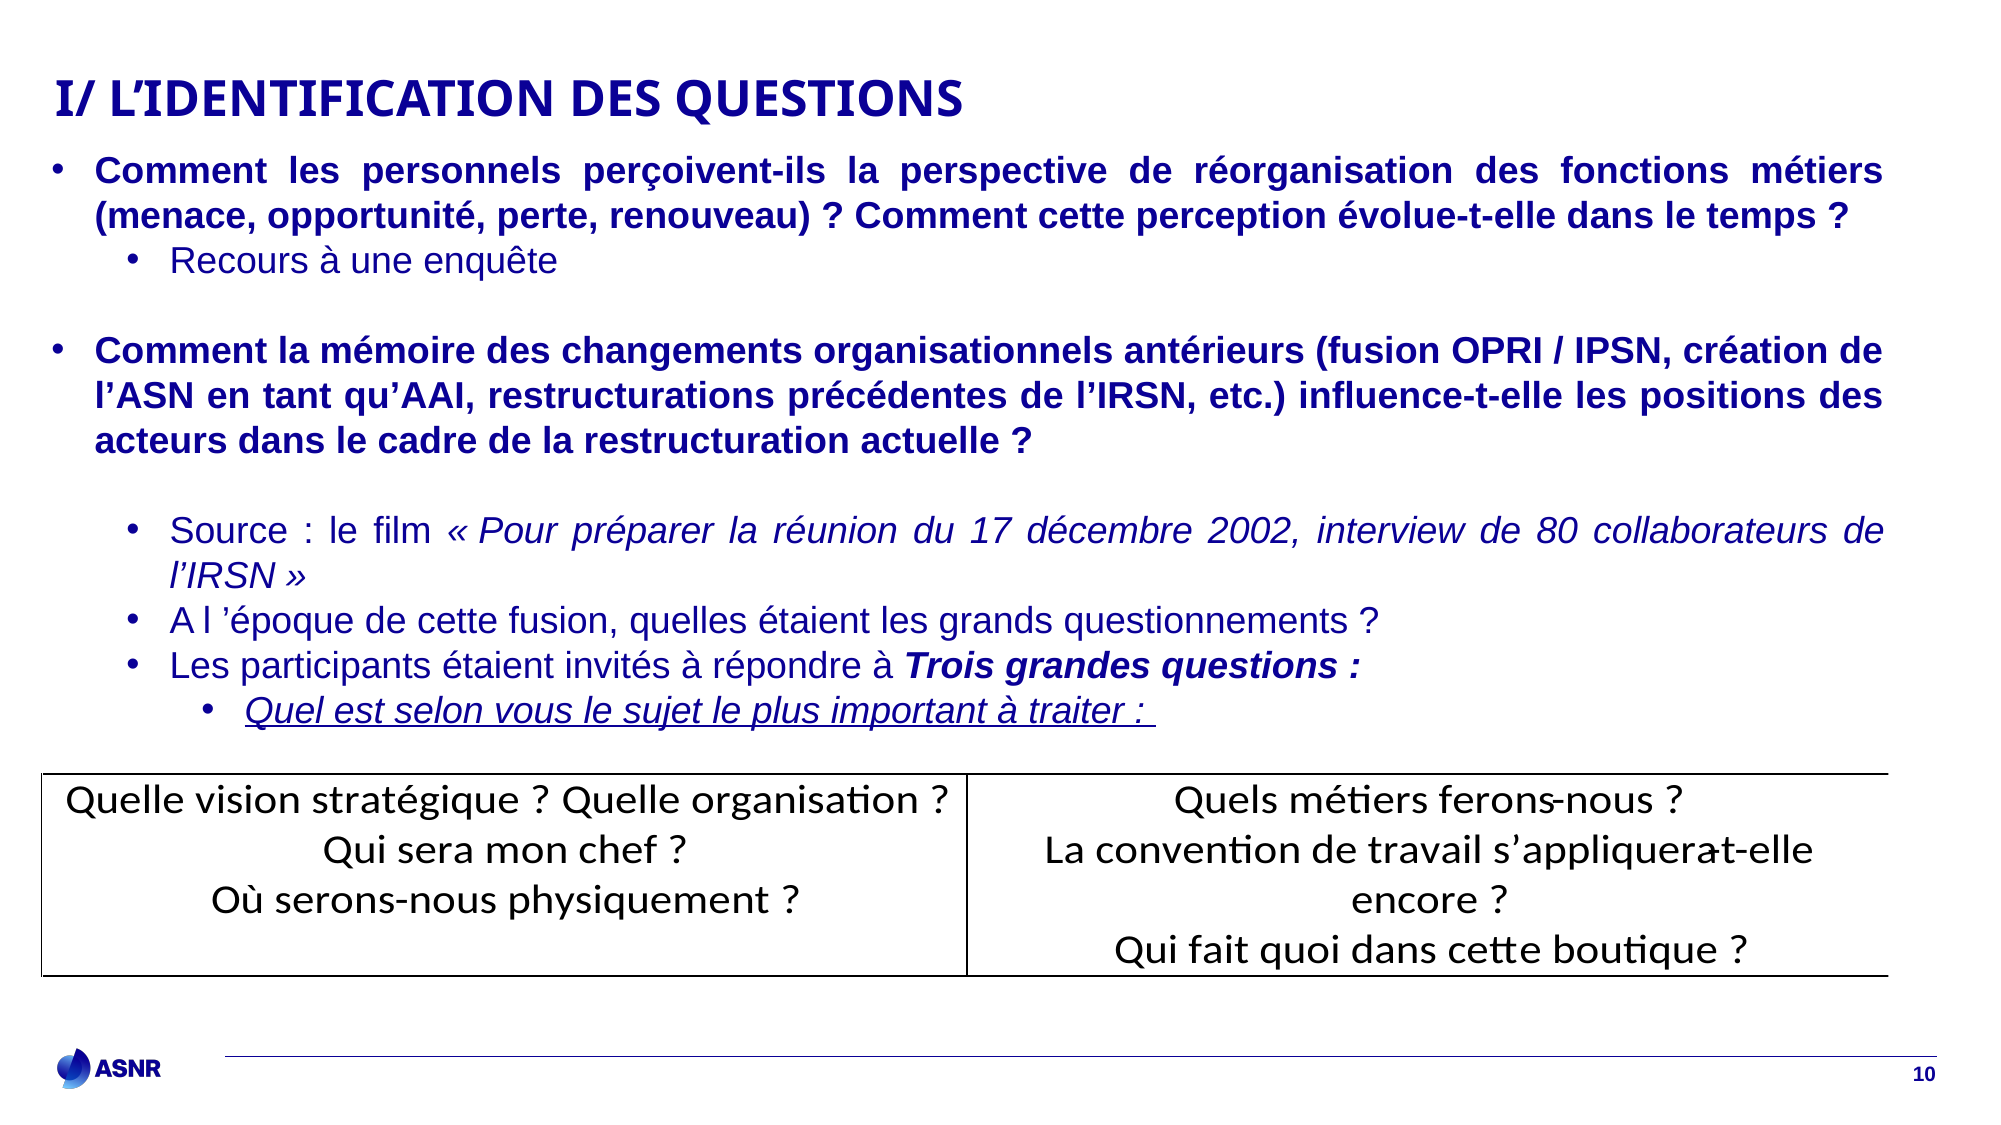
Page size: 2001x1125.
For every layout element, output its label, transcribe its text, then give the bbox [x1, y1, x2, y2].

picture [40, 773, 1889, 1018]
title I/ L’identification des questions [40, 0, 1943, 135]
slide_number 10 [1848, 1055, 1951, 1092]
picture [40, 1031, 178, 1106]
text_box Comment les personnels perçoivent-ils la perspective de réorganisation des fonctions métiers (menace, opportunité, perte, renouveau) ? Comment cette perception évolue-t-elle dans le temps ? Recours à une enquête Comment la mémoire des changements organisationnels antérieurs (fusion OPRI / IPSN, création de l’ASN en tant qu’AAI, restructurations précédentes de l’IRSN, etc.) influence-t-elle les positions des acteurs dans le cadre de la restructuration actuelle ? Source : le film « Pour préparer la réunion du 17 décembre 2002, interview de 80 collaborateurs de l’IRSN » A l ’époque de cette fusion, quelles étaient les grands questionnements ? Les participants étaient invités à répondre à Trois grandes questions : Quel est selon vous le sujet le plus important à traiter : [36, 138, 1900, 964]
